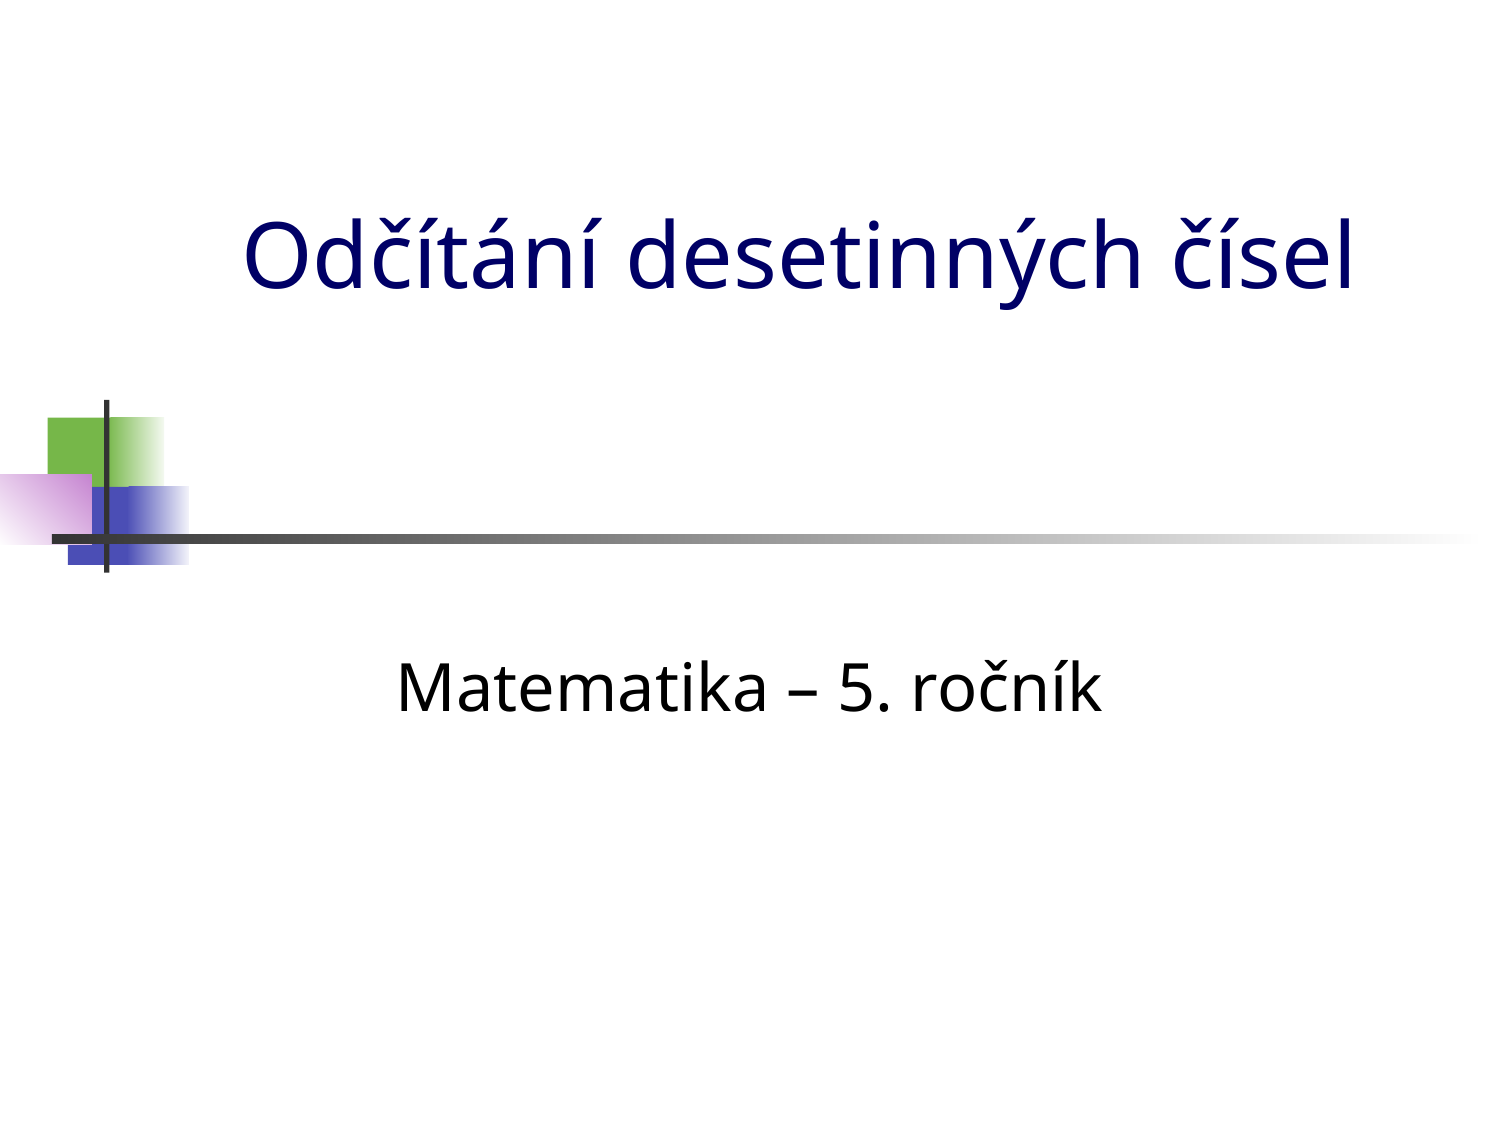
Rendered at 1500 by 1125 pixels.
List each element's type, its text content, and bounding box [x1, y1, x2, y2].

subtitle Matematika – 5. ročník [224, 637, 1276, 926]
title Odčítání desetinných čísel [162, 172, 1438, 315]
